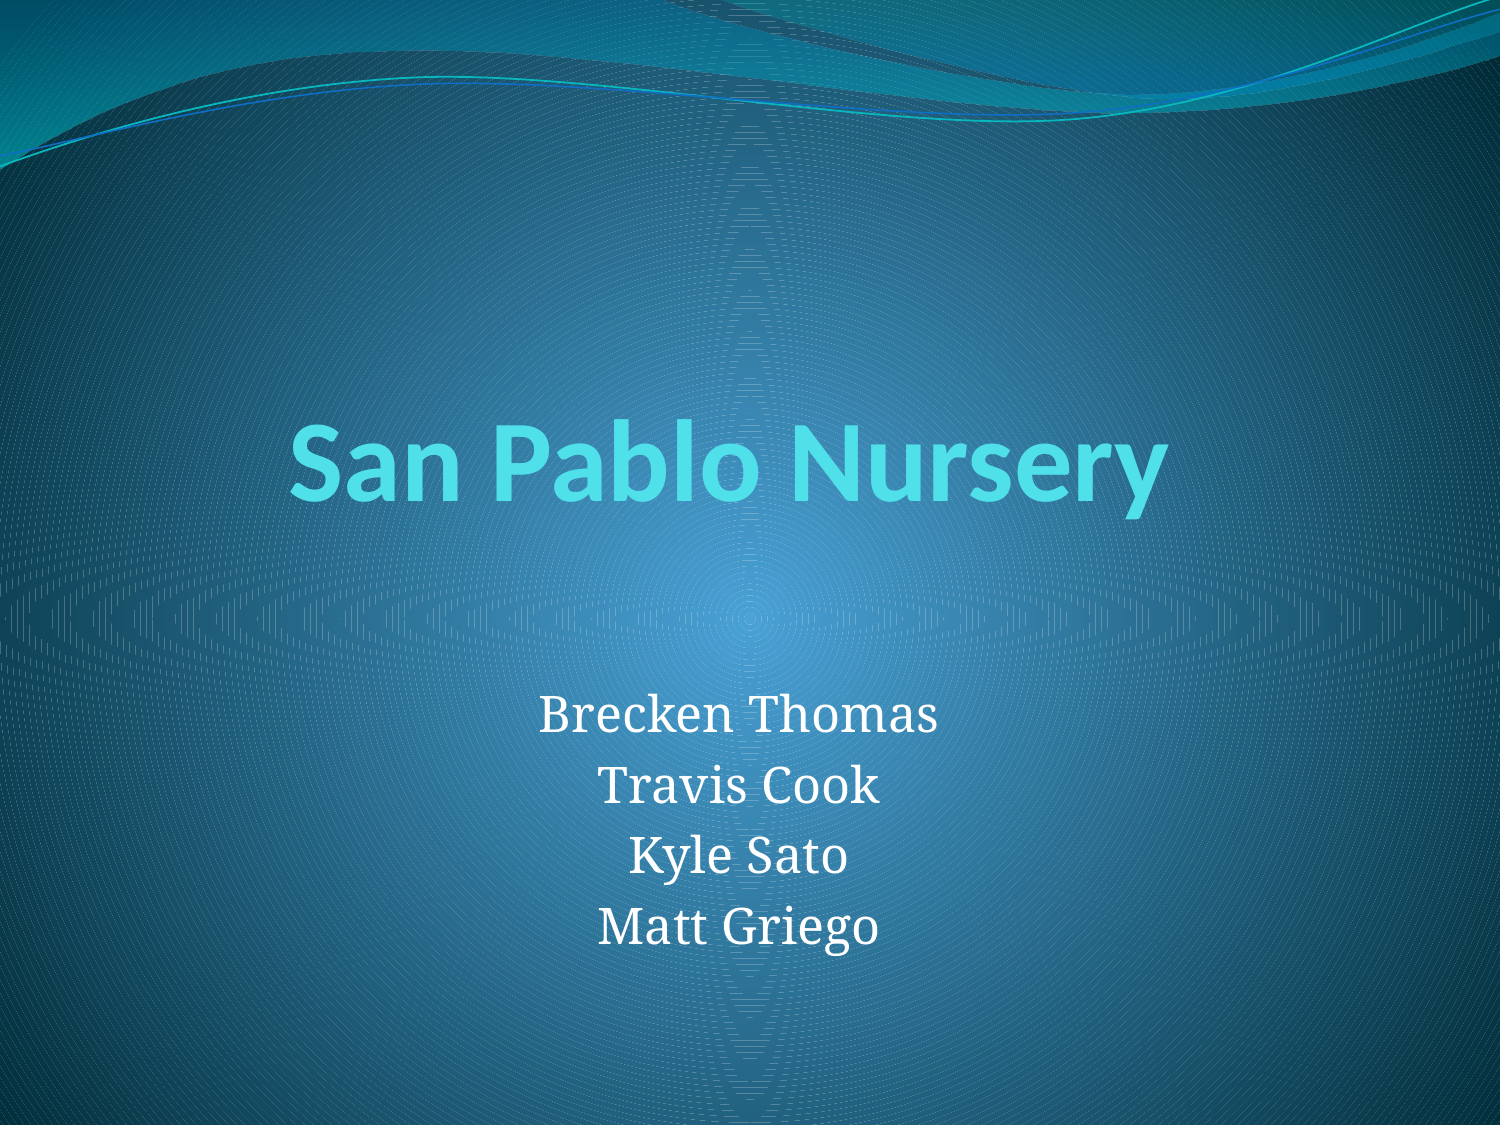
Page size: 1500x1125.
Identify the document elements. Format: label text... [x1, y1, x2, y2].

title San Pablo Nursery [87, 224, 1376, 525]
subtitle Brecken Thomas Travis Cook Kyle Sato Matt Griego [99, 675, 1389, 963]
